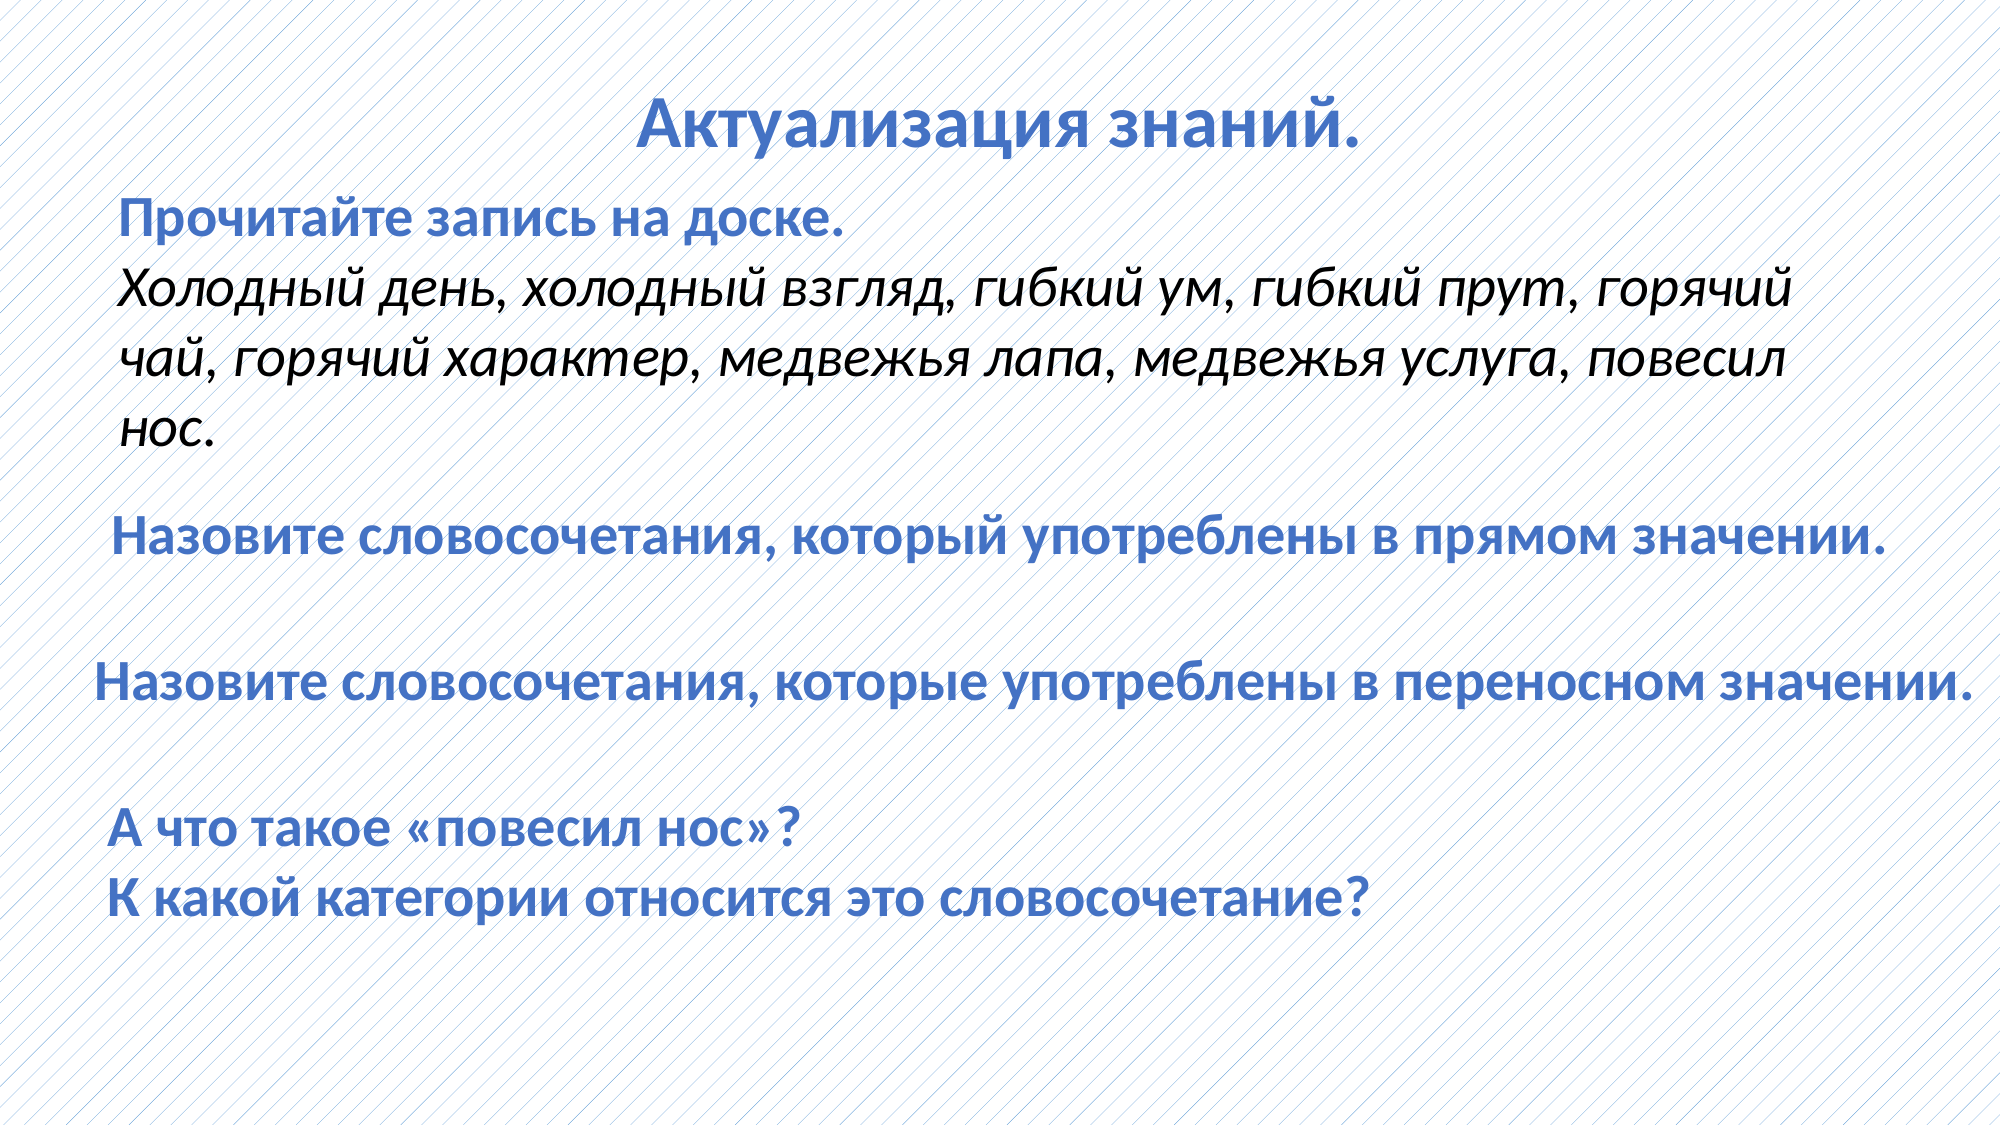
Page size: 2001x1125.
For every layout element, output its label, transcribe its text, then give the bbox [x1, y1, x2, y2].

text_box Прочитайте запись на доске. Холодный день, холодный взгляд, гибкий ум, гибкий прут, горячий чай, горячий характер, медвежья лапа, медвежья услуга, повесил нос. [103, 170, 1897, 466]
text_box Назовите словосочетания, который употреблены в прямом значении. [96, 489, 1904, 574]
text_box Назовите словосочетания, которые употреблены в переносном значении. [79, 635, 1991, 720]
text_box Актуализация знаний. [618, 64, 1382, 170]
text_box А что такое «повесил нос»? К какой категории относится это словосочетание? [93, 780, 1387, 936]
